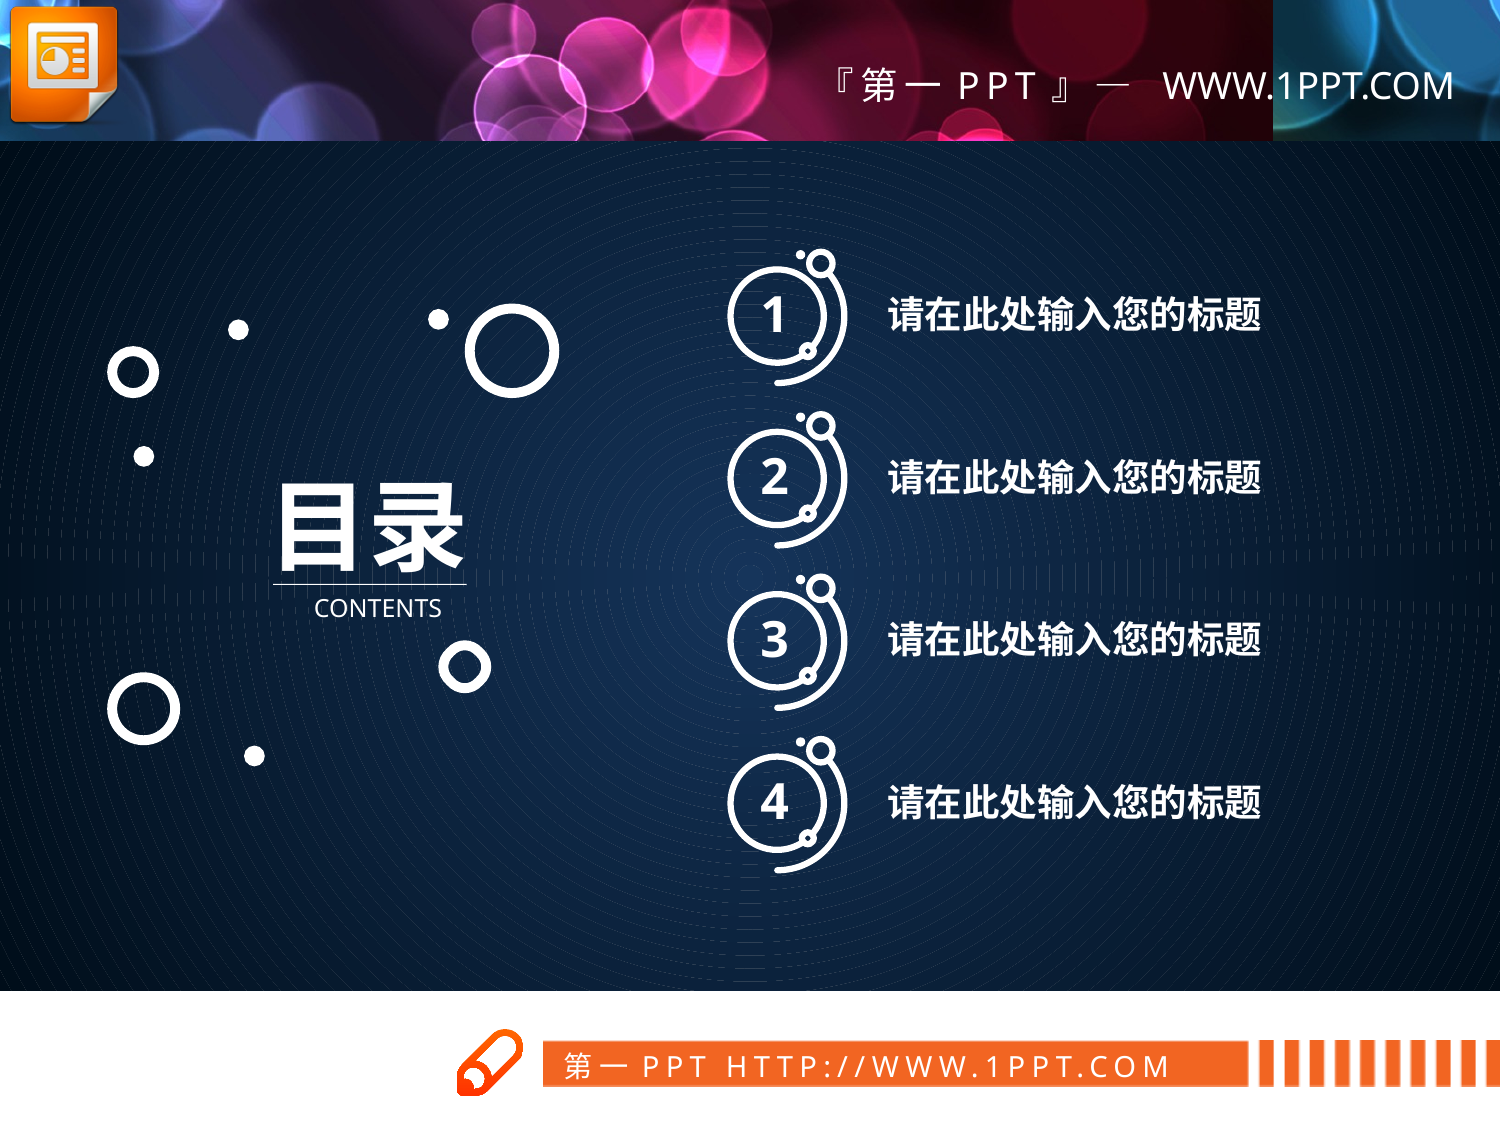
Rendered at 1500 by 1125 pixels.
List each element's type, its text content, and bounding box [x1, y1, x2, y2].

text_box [730, 576, 845, 709]
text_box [730, 413, 845, 546]
text_box 请在此处输入您的标题 [872, 608, 1278, 669]
picture [0, 0, 1500, 141]
text_box 请在此处输入您的标题 [872, 446, 1278, 507]
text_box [730, 738, 845, 871]
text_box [730, 251, 845, 384]
picture [543, 1040, 1500, 1087]
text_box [111, 308, 555, 762]
text_box 请在此处输入您的标题 [872, 771, 1278, 832]
text_box 请在此处输入您的标题 [872, 283, 1278, 344]
